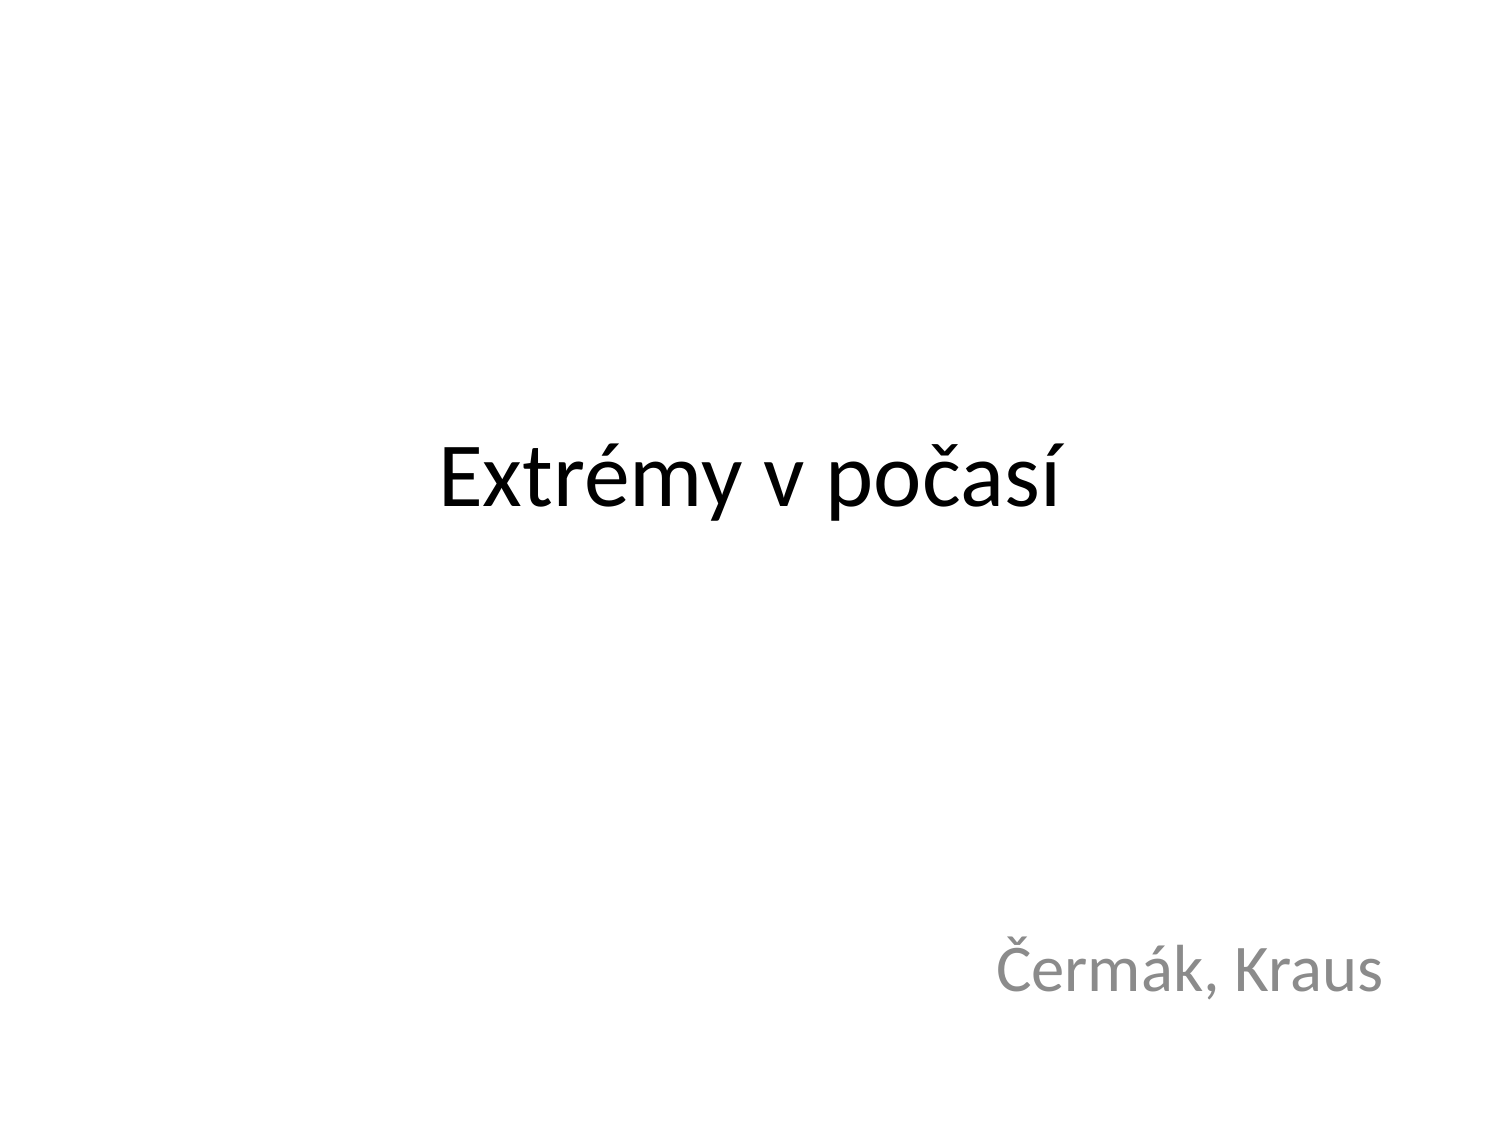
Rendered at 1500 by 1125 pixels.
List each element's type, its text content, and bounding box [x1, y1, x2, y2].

subtitle Čermák, Kraus [879, 916, 1500, 1125]
title Extrémy v počasí [112, 349, 1388, 591]
